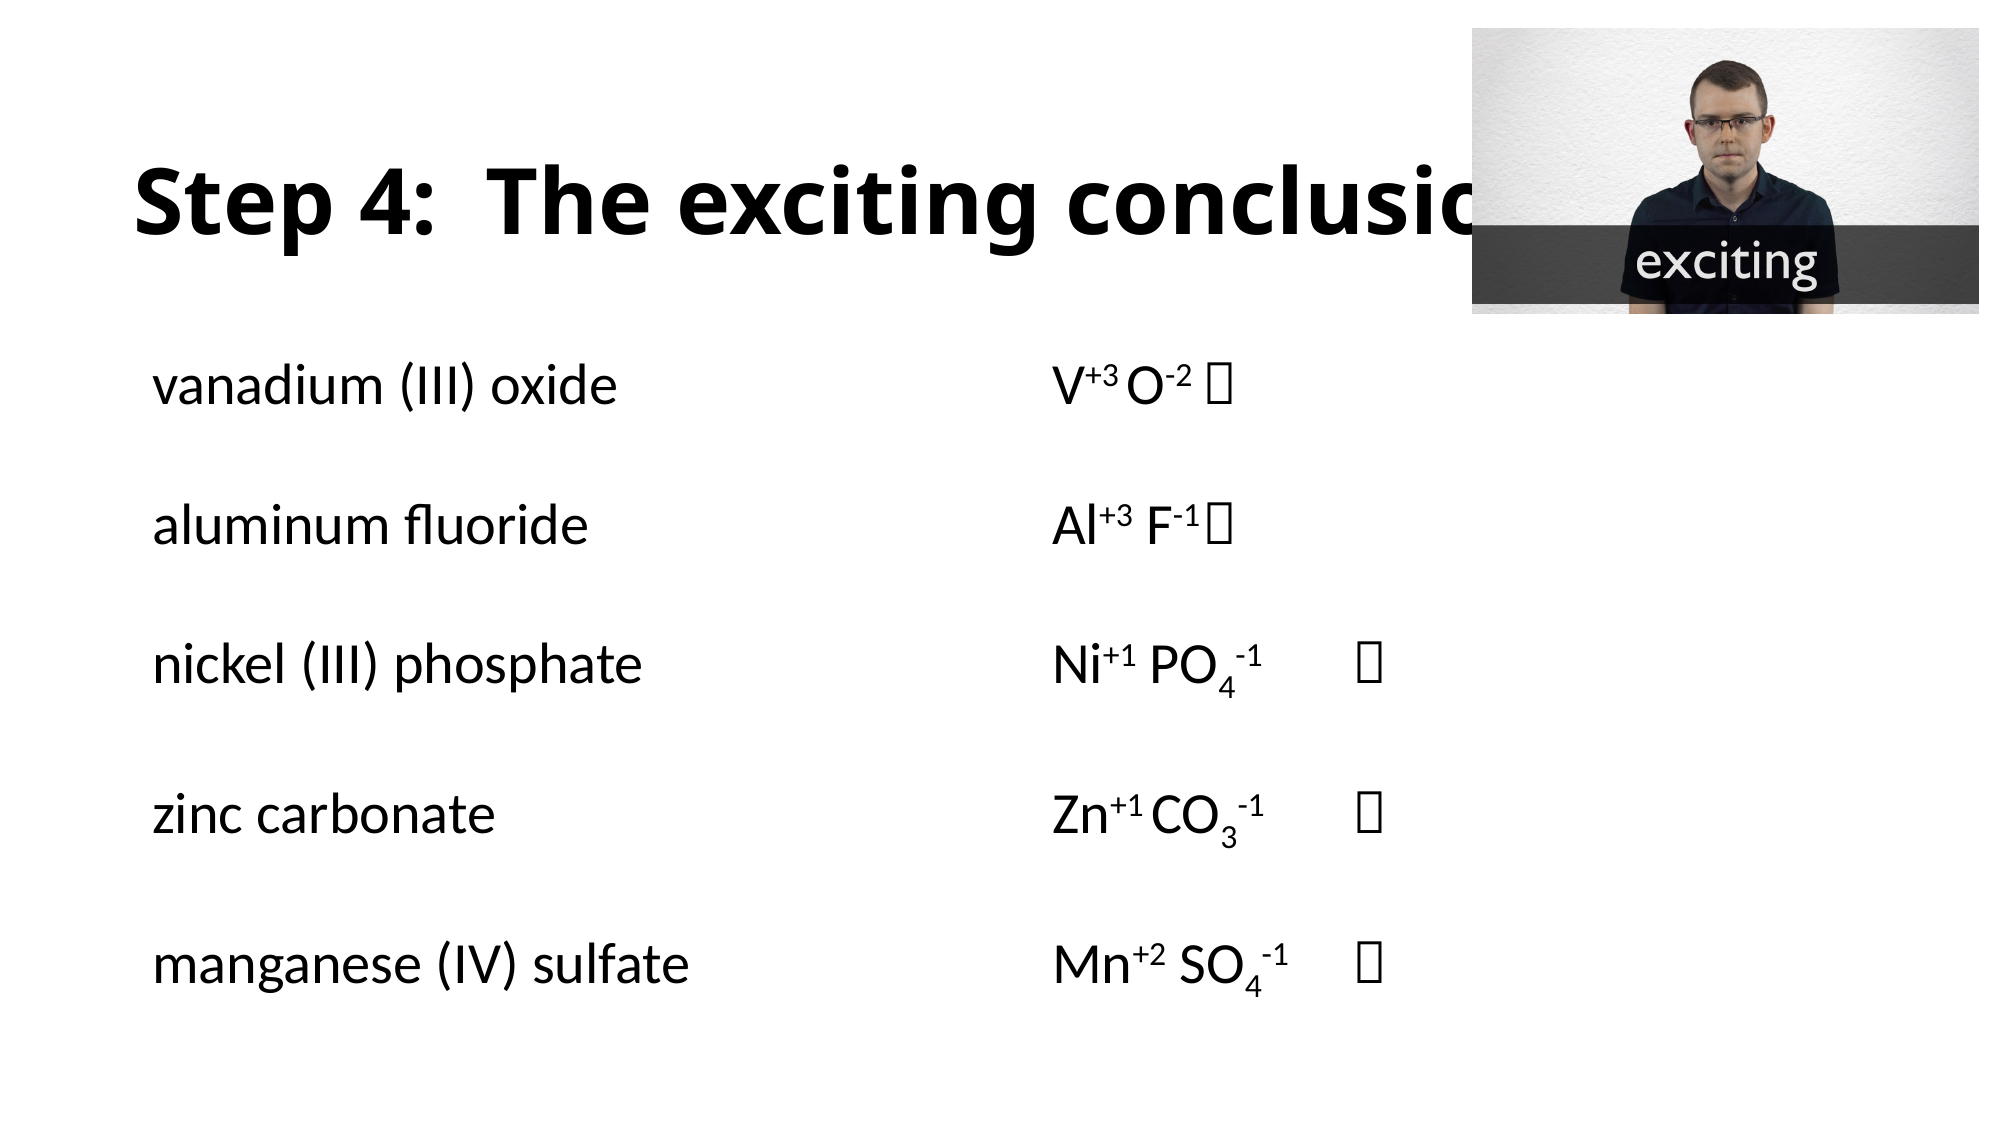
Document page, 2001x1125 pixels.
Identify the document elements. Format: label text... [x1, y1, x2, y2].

title Step 4: The exciting conclusion [118, 96, 1471, 314]
picture [1471, 28, 1979, 314]
text_box vanadium (III) oxide V+3 O-2  aluminum fluoride Al+3 F-1  nickel (III) phosphate Ni+1 PO4-1  zinc carbonate Zn+1 CO3-1  manganese (IV) sulfate Mn+2 SO4-1  [137, 338, 1924, 1012]
